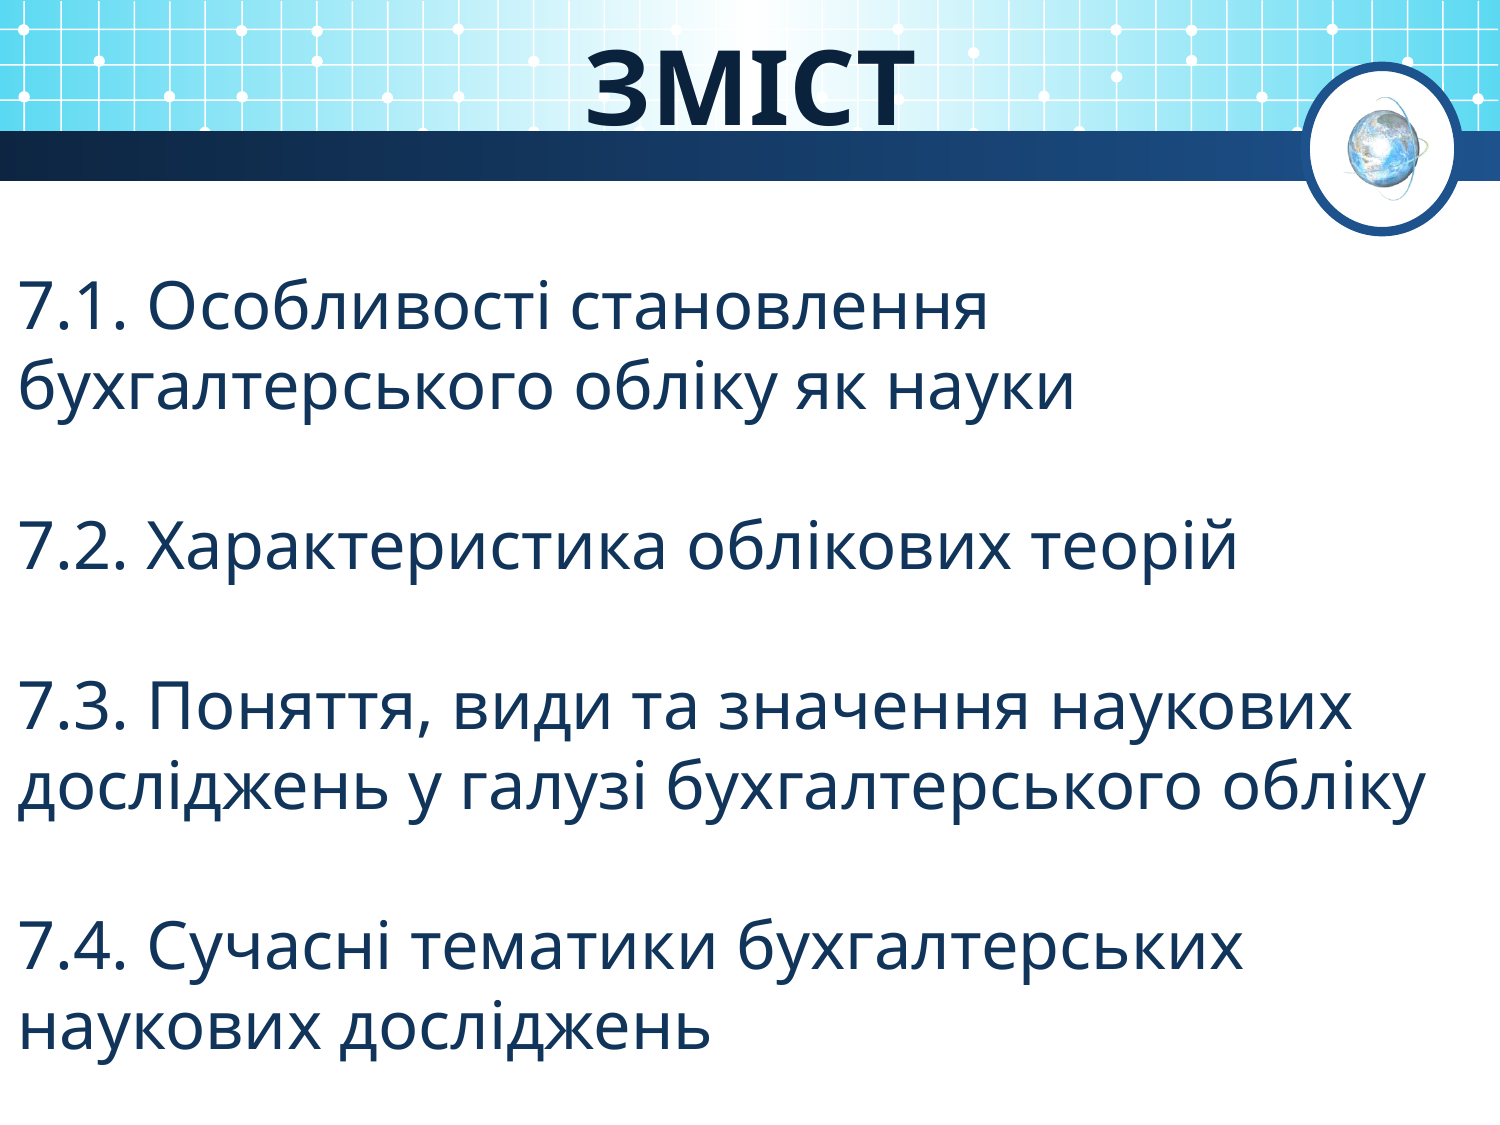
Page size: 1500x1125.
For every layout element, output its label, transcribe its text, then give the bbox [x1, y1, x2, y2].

picture [1310, 99, 1454, 226]
title ЗМІСТ [64, 37, 1436, 130]
list 7.1. Особливості становлення бухгалтерського обліку як науки 7.2. Характеристика облікових теорій 7.3. Поняття, види та значення наукових досліджень у галузі бухгалтерського обліку 7.4. Сучасні тематики бухгалтерських наукових досліджень [2, 255, 1473, 965]
